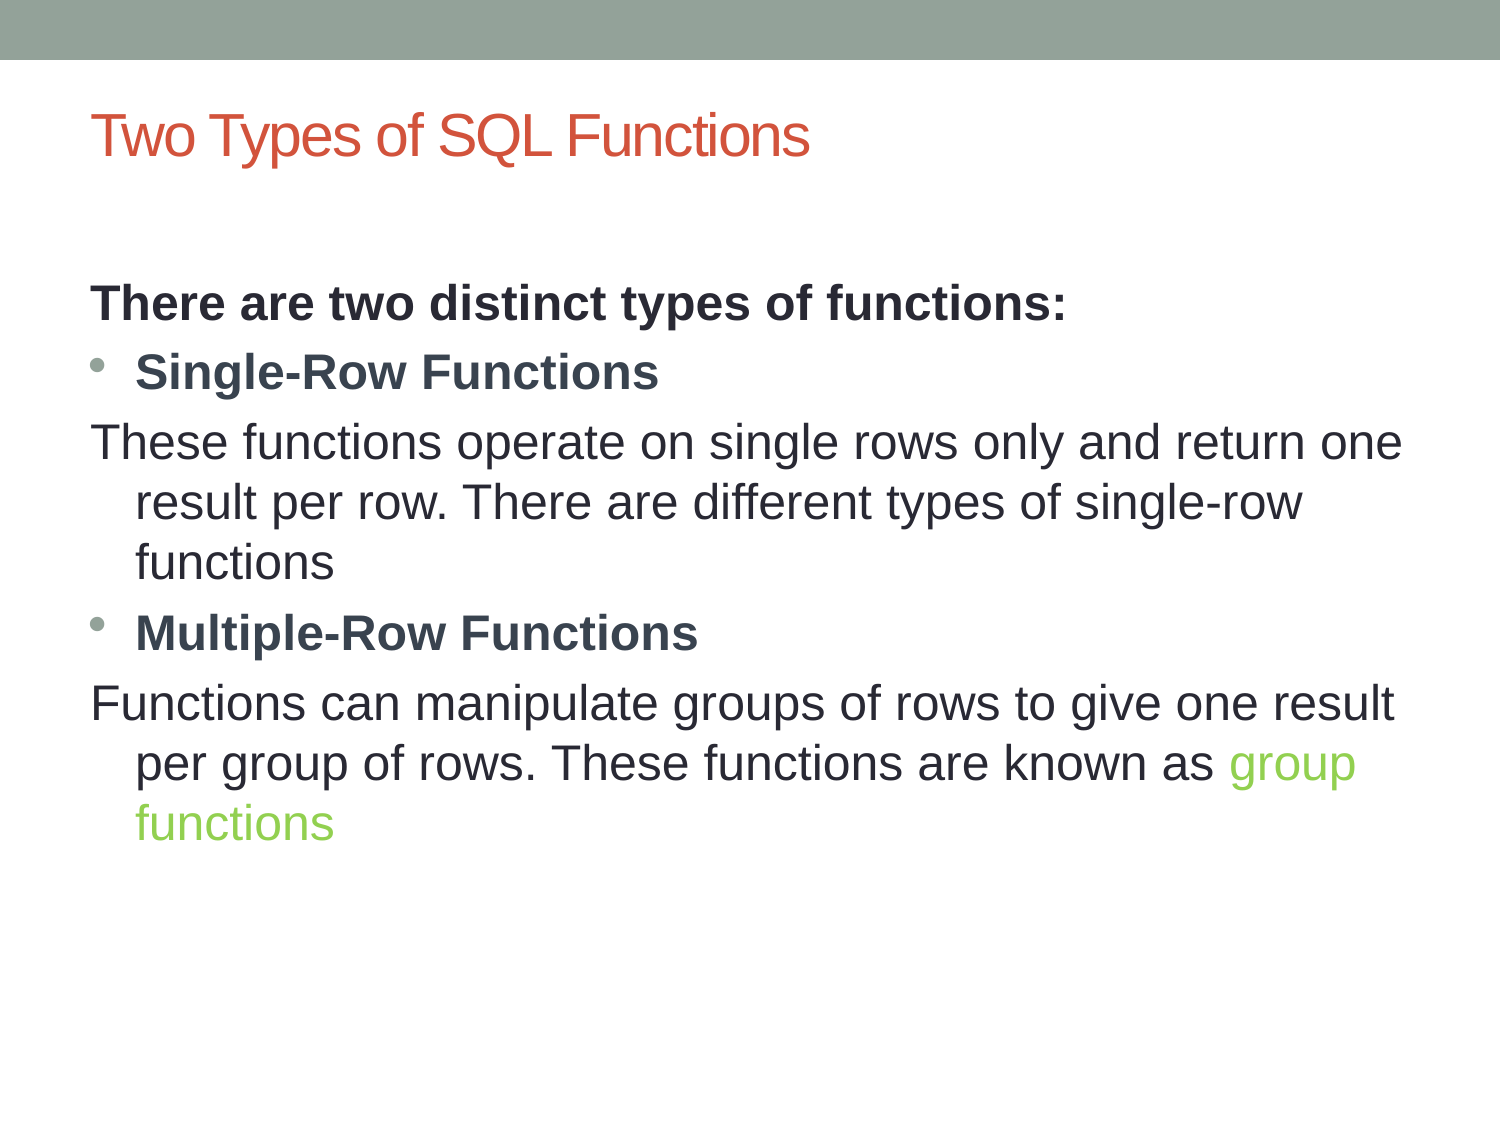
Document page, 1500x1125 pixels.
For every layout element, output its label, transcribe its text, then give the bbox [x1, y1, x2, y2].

title Two Types of SQL Functions [75, 87, 1425, 250]
list There are two distinct types of functions: Single-Row Functions These functions operate on single rows only and return one result per row. There are different types of single-row functions Multiple-Row Functions Functions can manipulate groups of rows to give one result per group of rows. These functions are known as group functions [75, 262, 1425, 1063]
